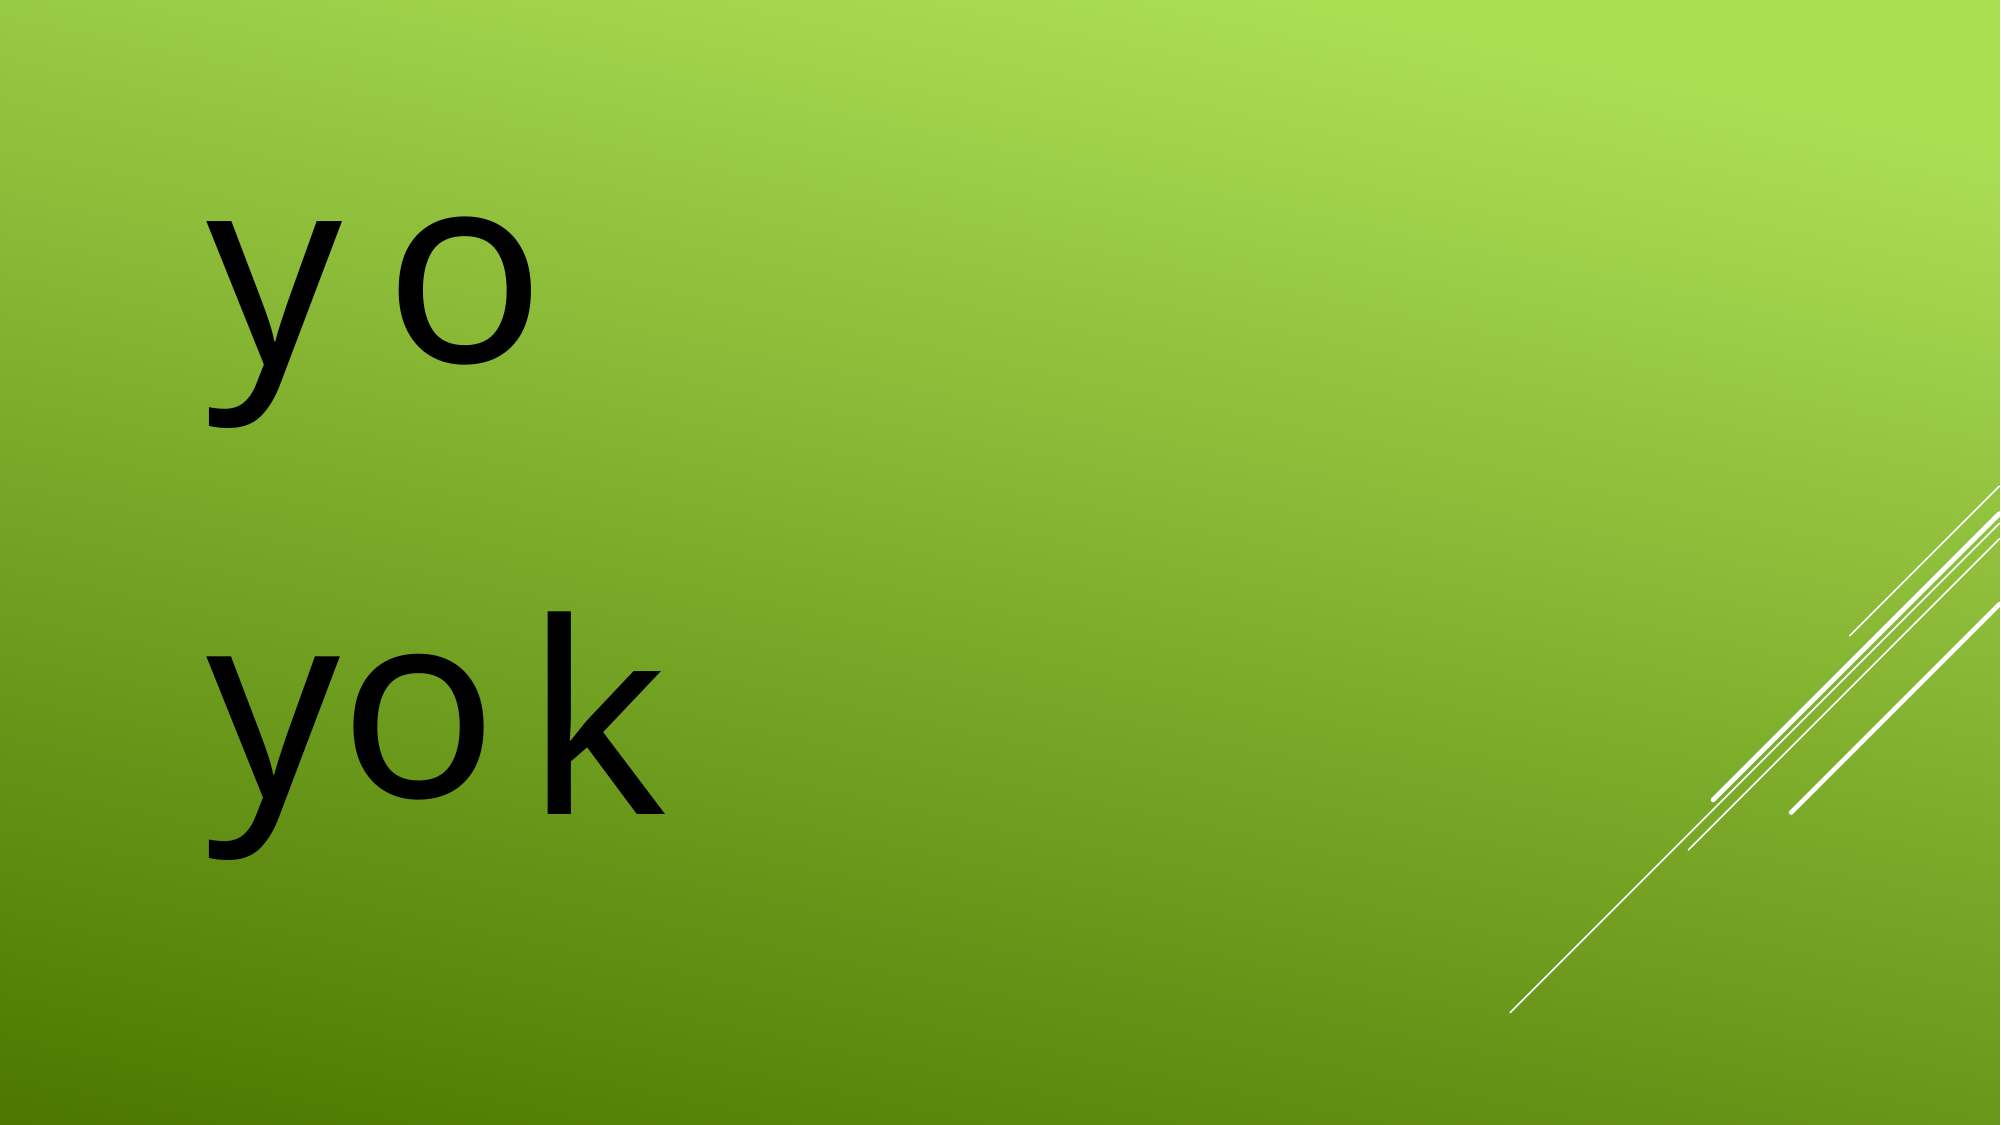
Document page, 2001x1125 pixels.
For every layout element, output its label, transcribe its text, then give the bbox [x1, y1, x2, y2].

text_box y [191, 88, 392, 428]
text_box o [369, 86, 570, 425]
text_box yo [191, 522, 635, 862]
text_box k [510, 538, 711, 878]
